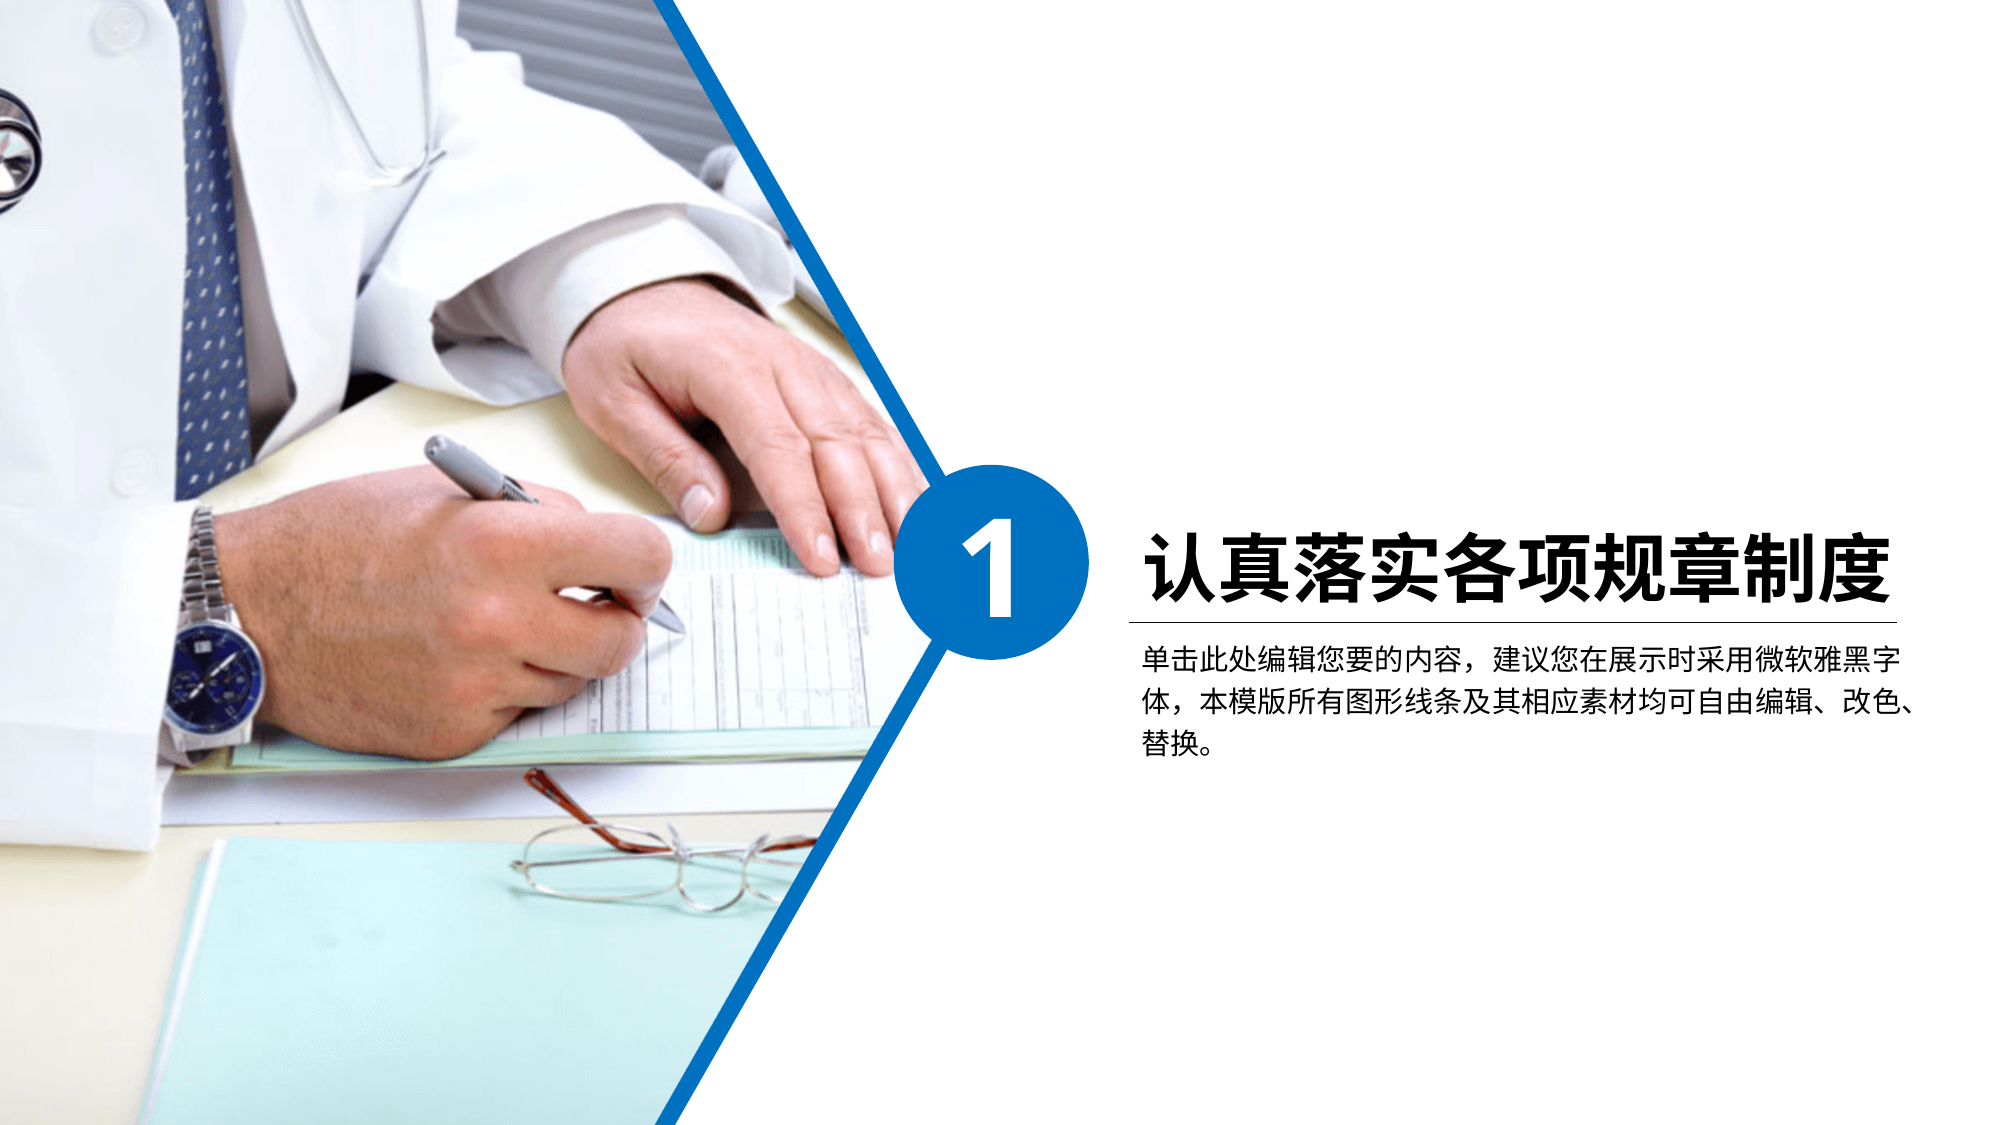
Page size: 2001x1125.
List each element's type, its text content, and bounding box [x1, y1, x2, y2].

text_box 认真落实各项规章制度 [1127, 514, 1908, 619]
text_box [979, 464, 1029, 472]
text_box [1071, 506, 1089, 619]
text_box [979, 653, 1028, 660]
picture [0, 0, 976, 1125]
text_box 1 [979, 472, 1071, 653]
text_box 单击此处编辑您要的内容，建议您在展示时采用微软雅黑字体，本模版所有图形线条及其相应素材均可自由编辑、改色、替换。 [1141, 634, 1905, 761]
